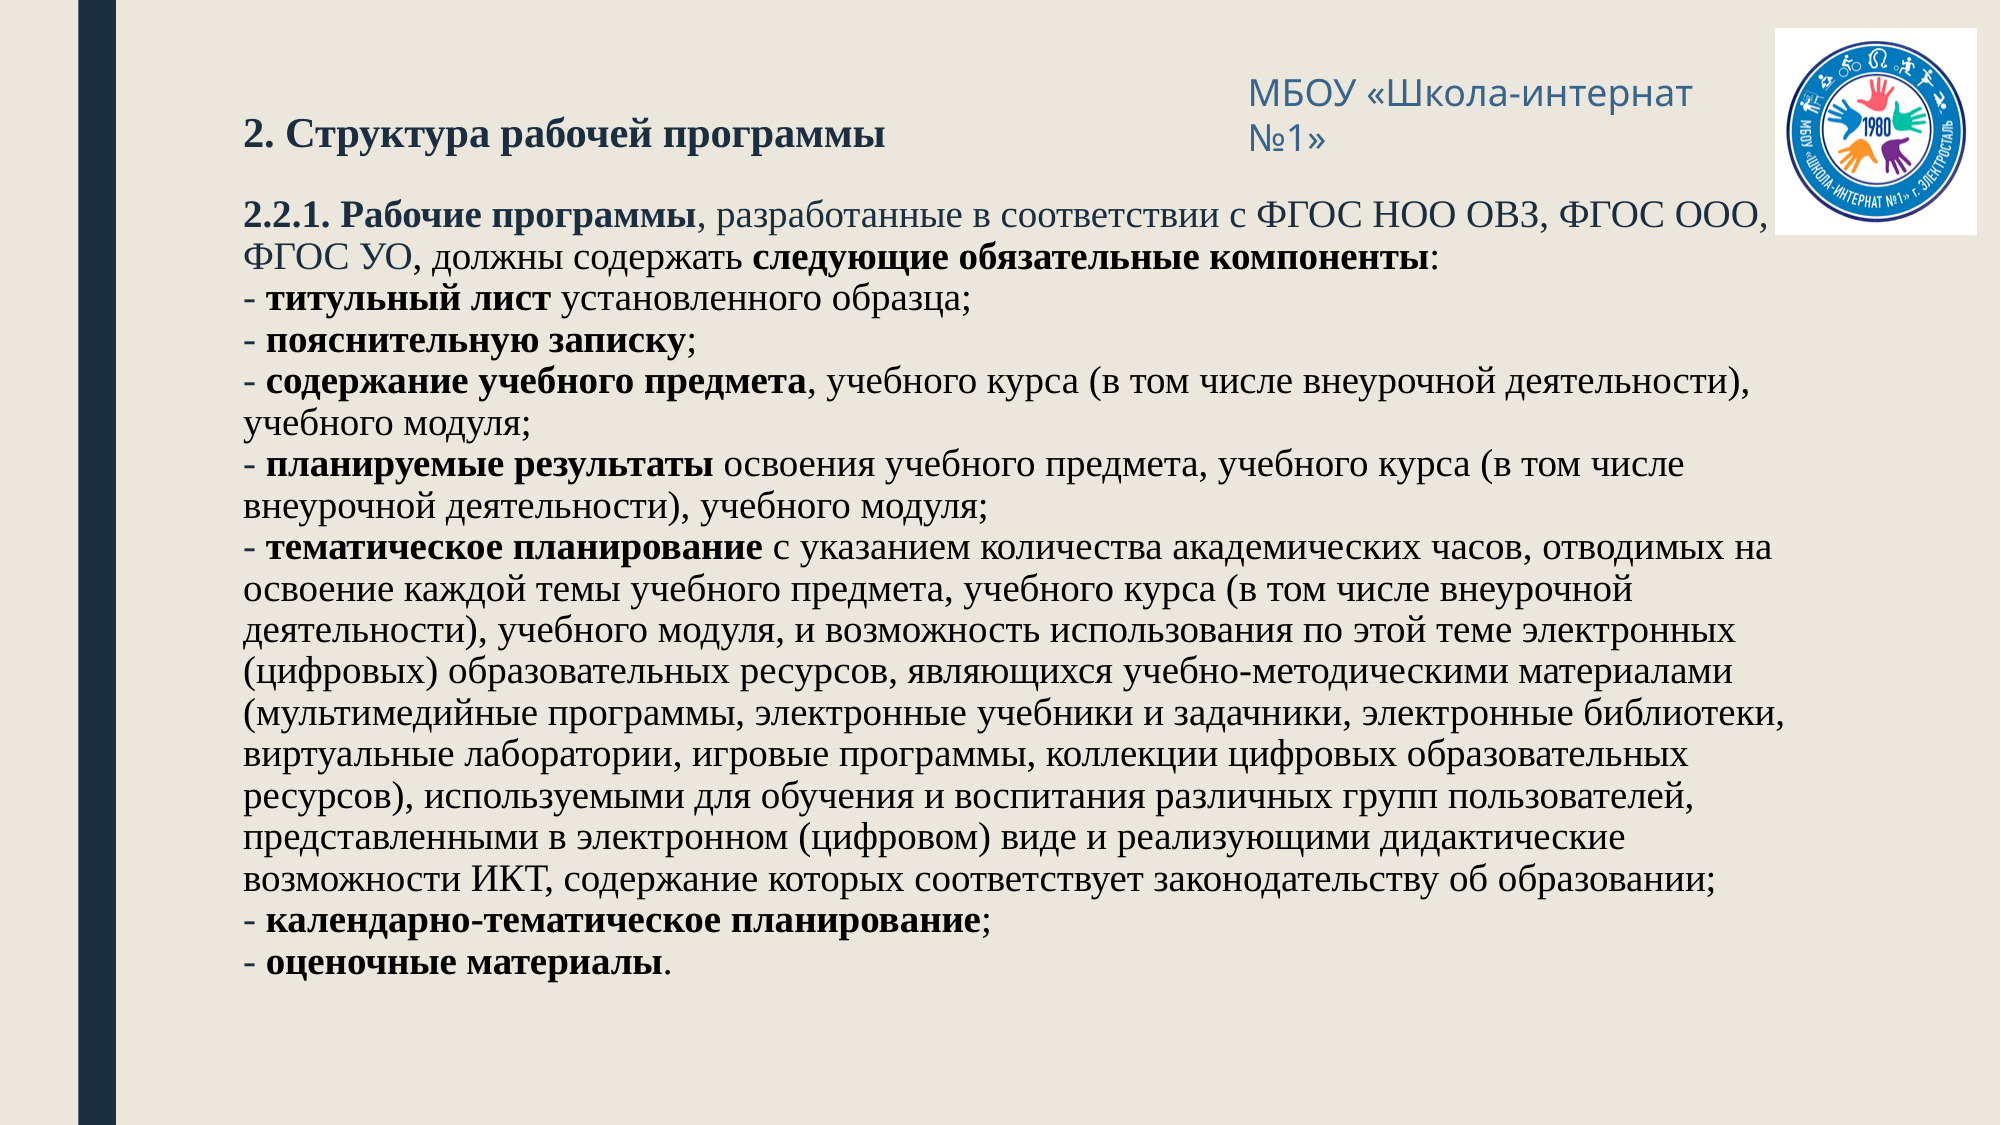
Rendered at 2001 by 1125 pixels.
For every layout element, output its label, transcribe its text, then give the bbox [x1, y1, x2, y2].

table_header [355, 635, 1036, 1043]
table_header [1036, 635, 1645, 1043]
text_box МБОУ «Школа-интернат №1» [1232, 61, 1774, 167]
picture [1774, 28, 1978, 235]
title 2. Структура рабочей программы 2.2.1. Рабочие программы, разработанные в соответствии с ФГОС НОО ОВЗ, ФГОС ООО, ФГОС УО, должны содержать следующие обязательные компоненты: - титульный лист установленного образца; - пояснительную записку; - содержание учебного предмета, учебного курса (в том числе внеурочной деятельности), учебного модуля; - планируемые результаты освоения учебного предмета, учебного курса (в том числе внеурочной деятельности), учебного модуля; - тематическое планирование с указанием количества академических часов, отводимых на освоение каждой темы учебного предмета, учебного курса (в том числе внеурочной деятельности), учебного модуля, и возможность использования по этой теме электронных (цифровых) образовательных ресурсов, являющихся учебно-методическими материалами (мультимедийные программы, электронные учебники и задачники, электронные библиотеки, виртуальные лаборатории, игровые программы, коллекции цифровых образовательных ресурсов), используемыми для обучения и воспитания различных групп пользователей, представленными в электронном (цифровом) виде и реализующими дидактические возможности ИКТ, содержание которых соответствует законодательству об образовании; - календарно-тематическое планирование; - оценочные материалы. [228, 104, 1804, 1064]
